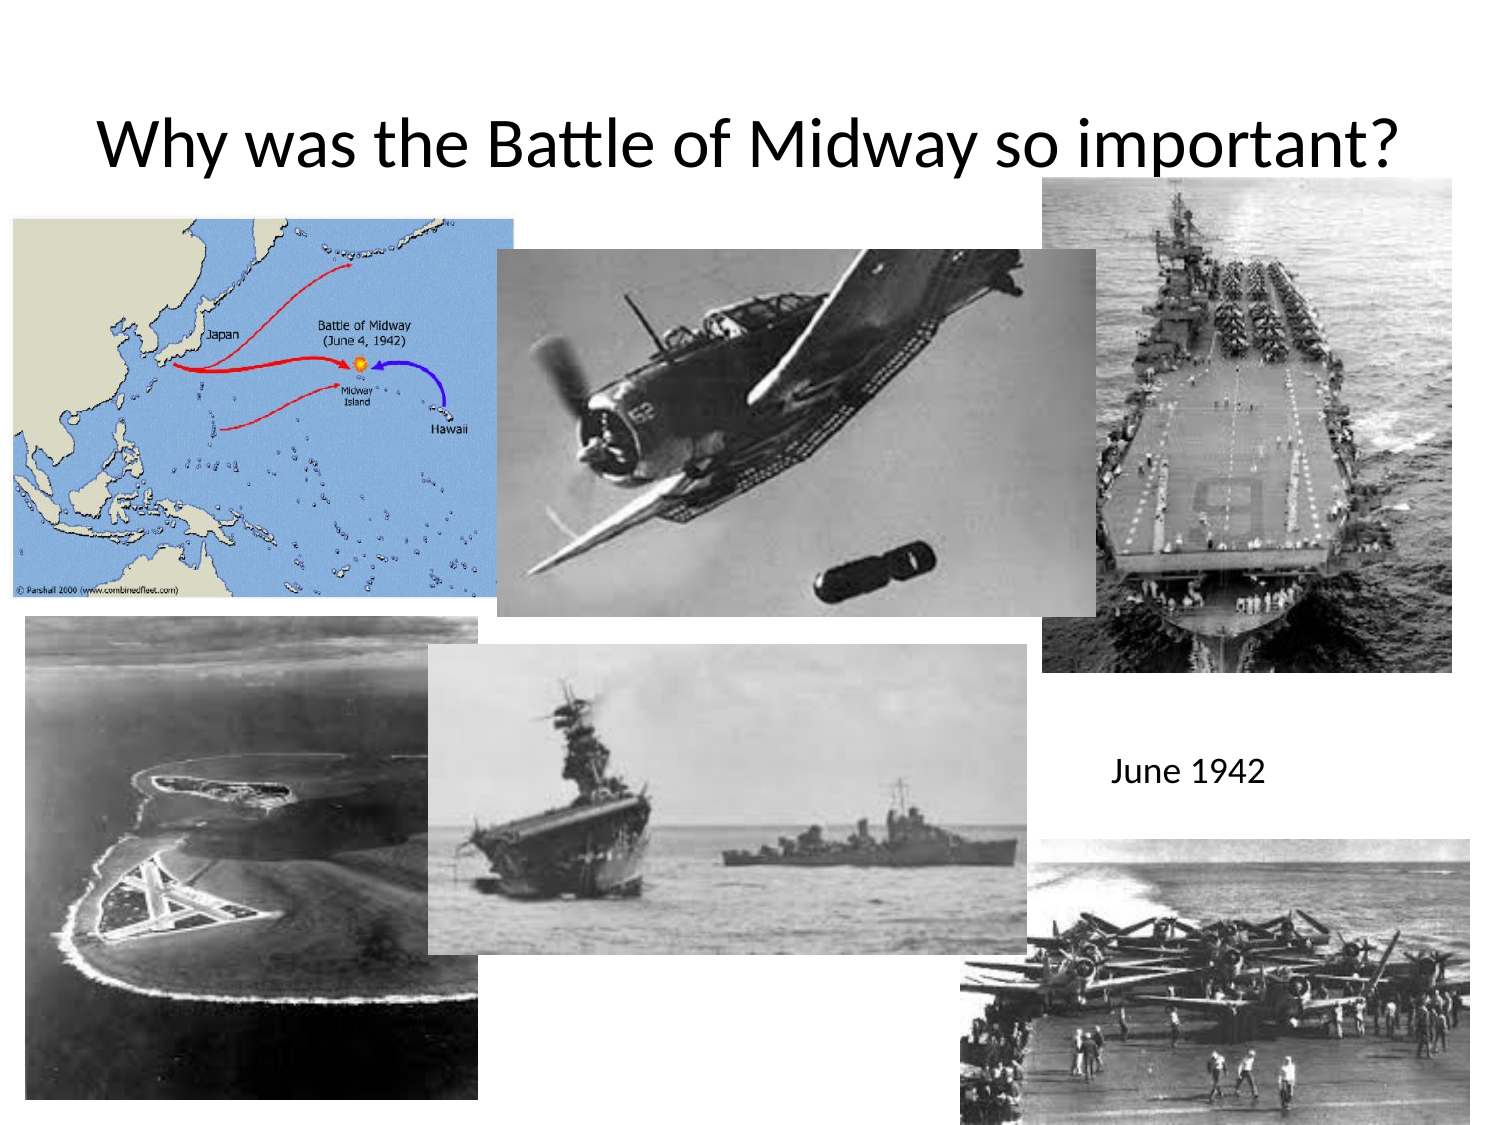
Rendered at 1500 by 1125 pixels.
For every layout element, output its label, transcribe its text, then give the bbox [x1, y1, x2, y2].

picture [9, 177, 1452, 673]
picture [24, 616, 1470, 1125]
title Why was the Battle of Midway so important? [75, 45, 1425, 233]
text_box June 1942 [1096, 738, 1281, 799]
